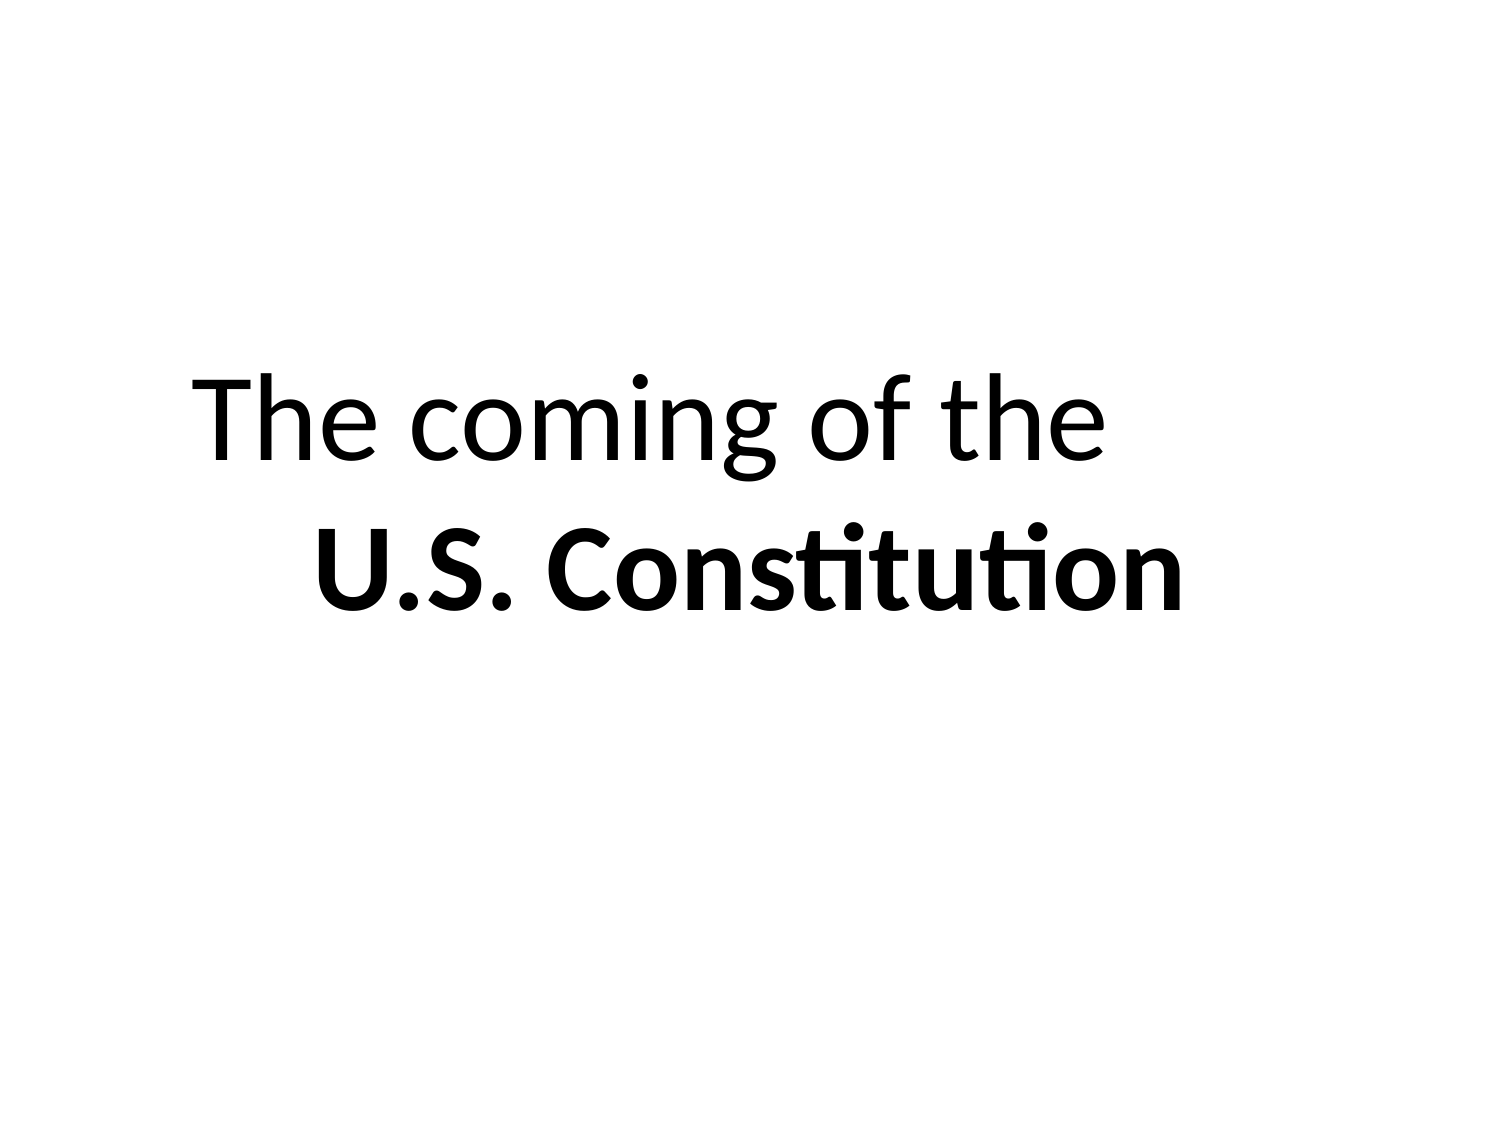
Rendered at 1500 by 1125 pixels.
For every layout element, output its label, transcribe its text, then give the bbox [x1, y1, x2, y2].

title The coming of the U.S. Constitution [75, 296, 1425, 675]
